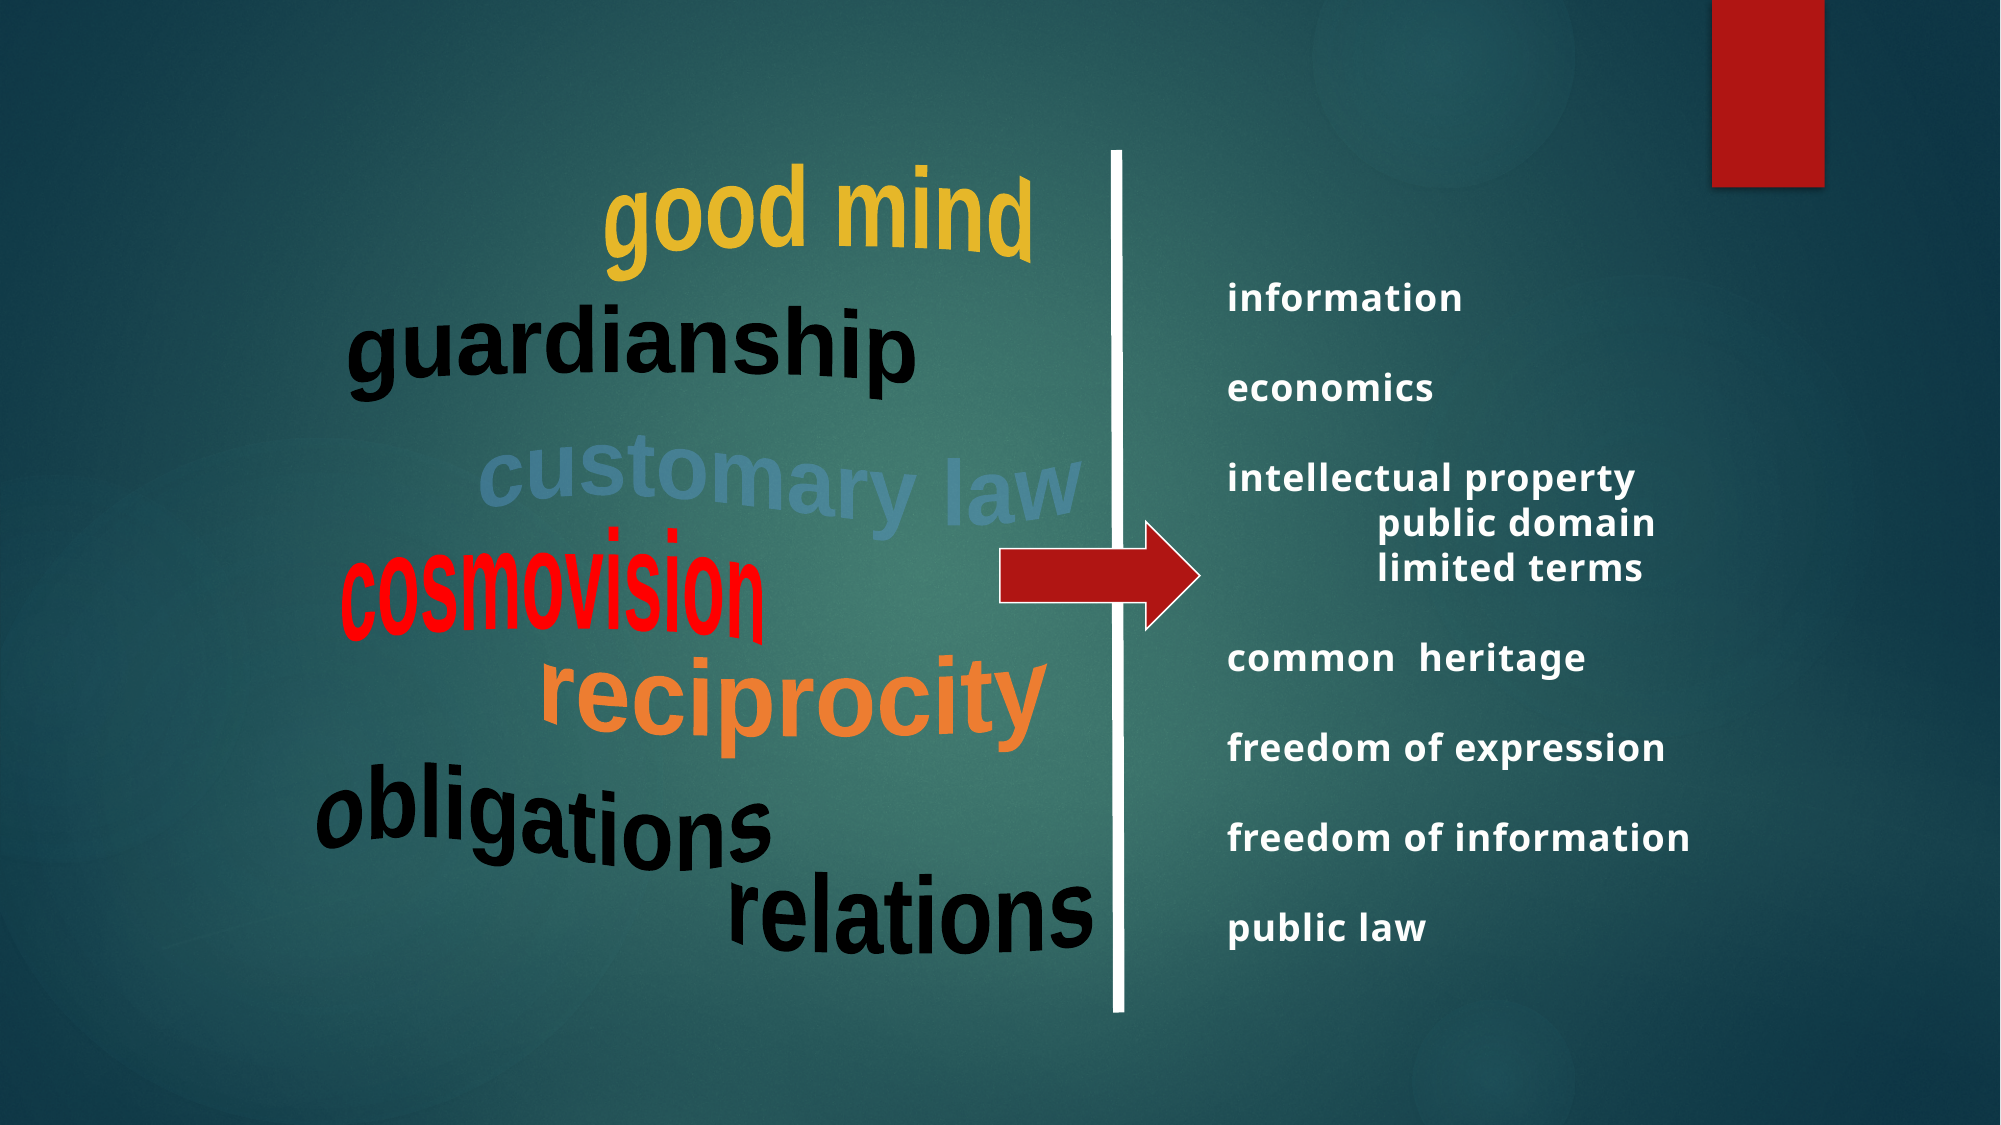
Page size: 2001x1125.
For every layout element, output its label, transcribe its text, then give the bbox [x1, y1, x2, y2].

text_box information economics intellectual property public domain limited terms common heritage freedom of expression freedom of information public law [1212, 266, 1725, 1002]
list [287, 149, 1116, 1013]
text_box [999, 548, 1110, 603]
text_box [1124, 521, 1200, 630]
list [1123, 149, 1700, 1013]
